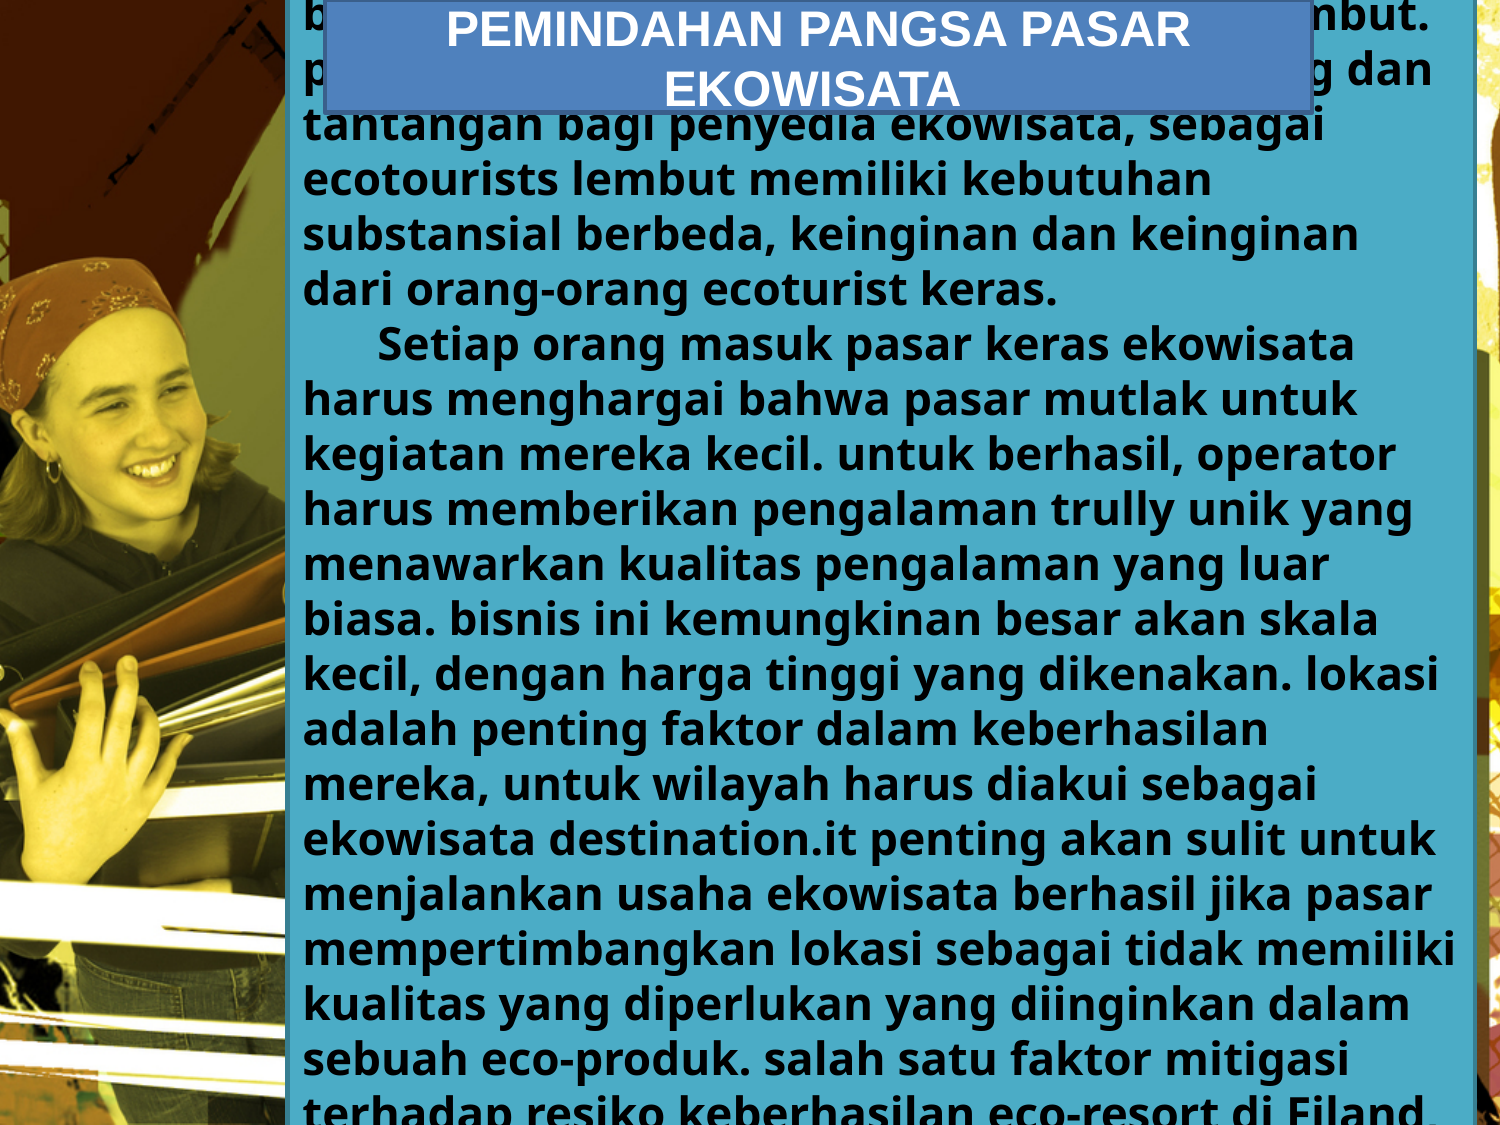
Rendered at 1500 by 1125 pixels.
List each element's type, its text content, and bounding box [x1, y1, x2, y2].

picture [1477, 0, 1500, 1125]
text_box sebagai popularitas ekowisata tumbuh, pasar bergeser lebih ke arah ujung kasual atau lembut. pergeseran ini menyajikan sejumlah peluang dan tantangan bagi penyedia ekowisata, sebagai ecotourists lembut memiliki kebutuhan substansial berbeda, keinginan dan keinginan dari orang-orang ecoturist keras. Setiap orang masuk pasar keras ekowisata harus menghargai bahwa pasar mutlak untuk kegiatan mereka kecil. untuk berhasil, operator harus memberikan pengalaman trully unik yang menawarkan kualitas pengalaman yang luar biasa. bisnis ini kemungkinan besar akan skala kecil, dengan harga tinggi yang dikenakan. lokasi adalah penting faktor dalam keberhasilan mereka, untuk wilayah harus diakui sebagai ekowisata destination.it penting akan sulit untuk menjalankan usaha ekowisata berhasil jika pasar mempertimbangkan lokasi sebagai tidak memiliki kualitas yang diperlukan yang diinginkan dalam sebuah eco-produk. salah satu faktor mitigasi terhadap resiko keberhasilan eco-resort di Filand, misalnya, adalah bahwa hal itu tidak dianggap memiliki aset lingkungan berkualitas tinggi yang diperlukan untuk mempertahankan seperti bisnis [285, 0, 1477, 1125]
picture [0, 0, 285, 1125]
text_box PEMINDAHAN PANGSA PASAR EKOWISATA [323, 0, 1314, 115]
